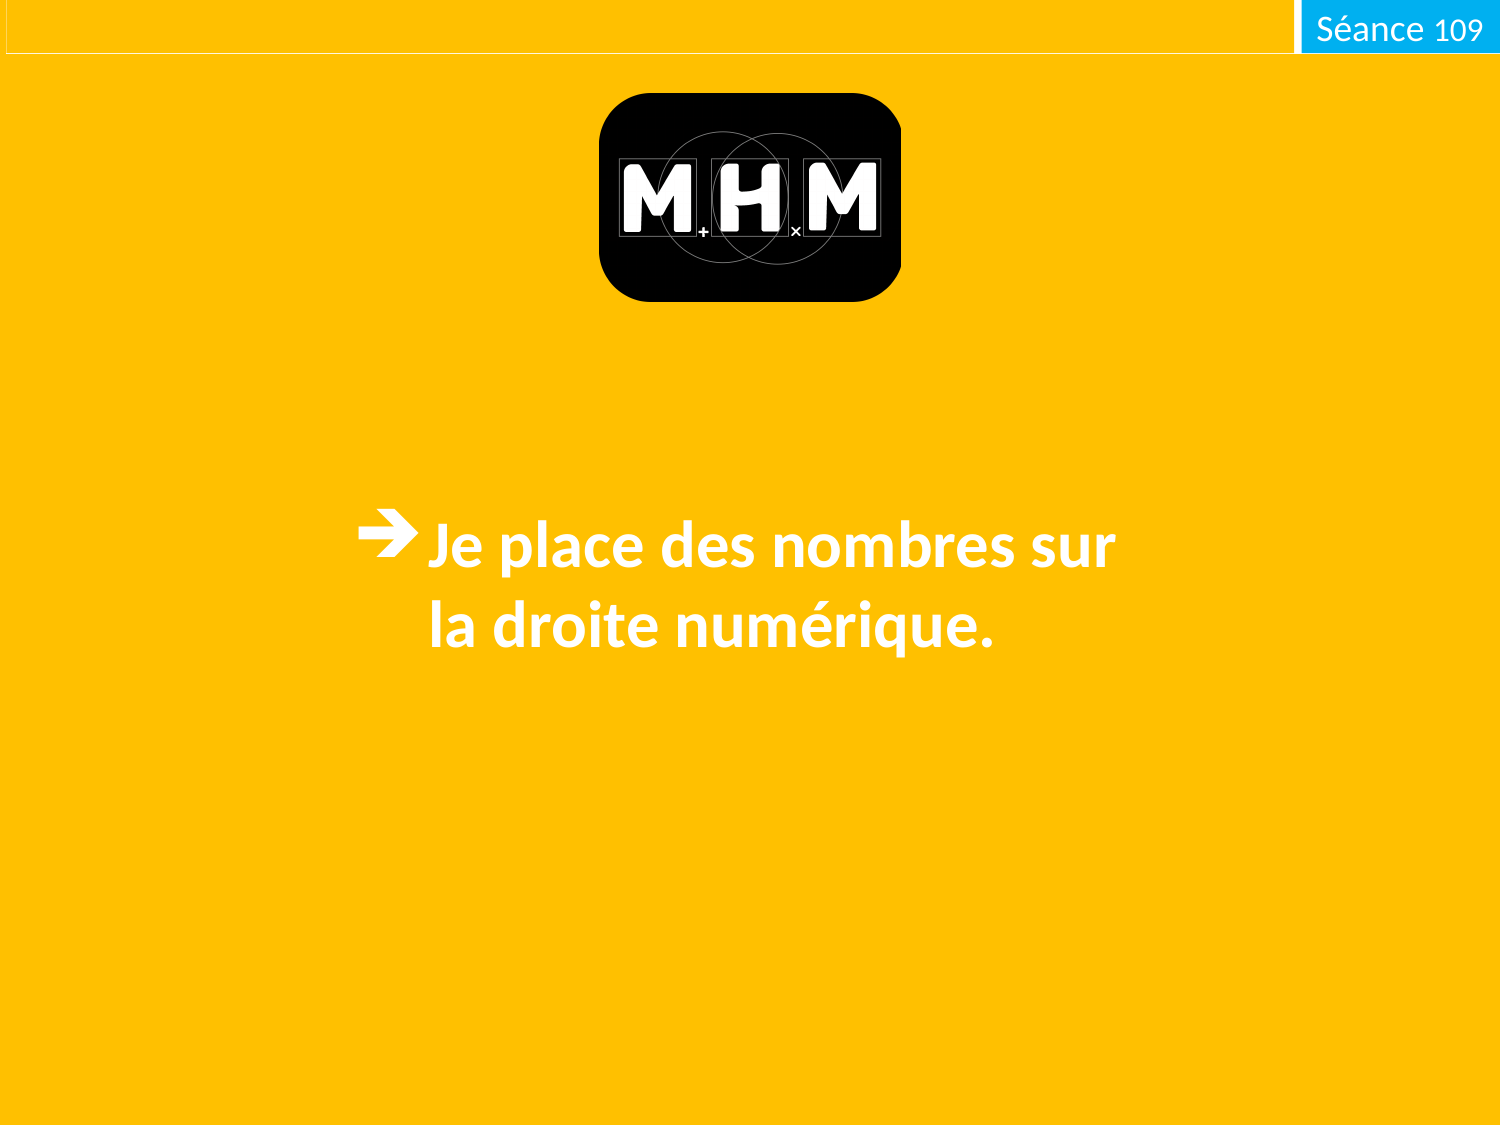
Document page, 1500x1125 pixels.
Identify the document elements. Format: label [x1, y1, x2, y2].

text_box [0, 54, 1500, 1125]
